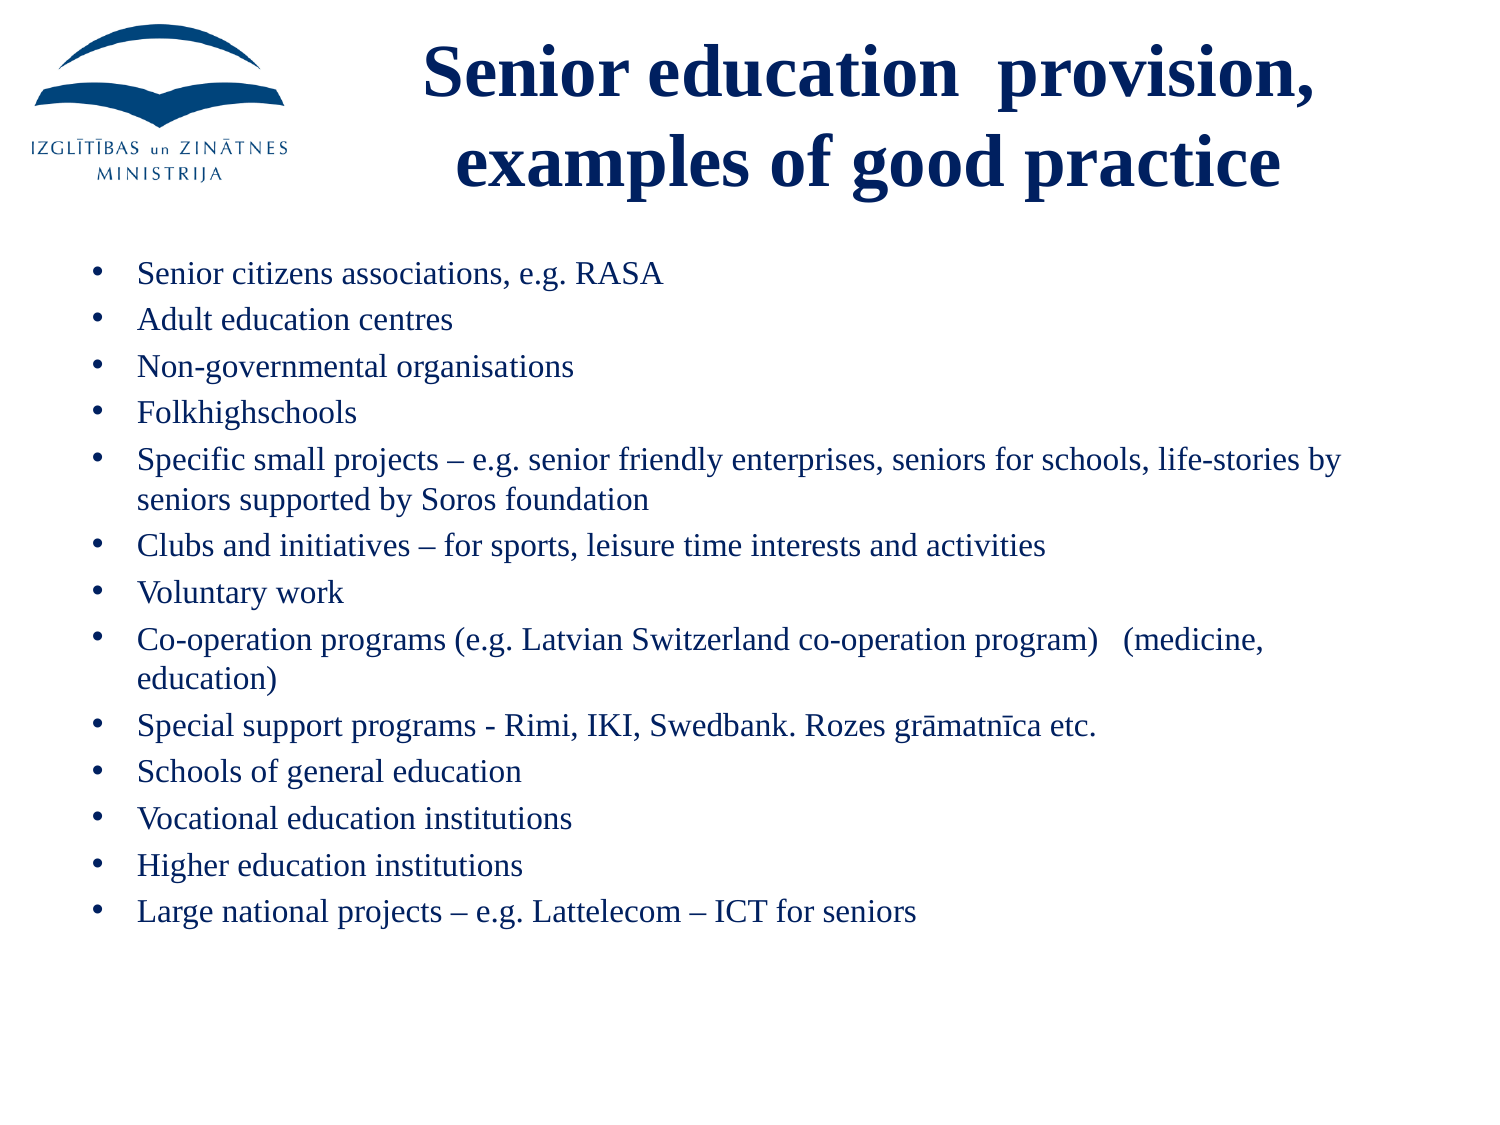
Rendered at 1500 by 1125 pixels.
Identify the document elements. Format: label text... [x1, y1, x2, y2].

list Senior citizens associations, e.g. RASA Adult education centres Non-governmental organisations Folkhighschools Specific small projects – e.g. senior friendly enterprises, seniors for schools, life-stories by seniors supported by Soros foundation Clubs and initiatives – for sports, leisure time interests and activities Voluntary work Co-operation programs (e.g. Latvian Switzerland co-operation program) (medicine, education) Special support programs - Rimi, IKI, Swedbank. Rozes grāmatnīca etc. Schools of general education Vocational education institutions Higher education institutions Large national projects – e.g. Lattelecom – ICT for seniors [76, 243, 1426, 1006]
picture [0, 0, 317, 205]
title Senior education provision, examples of good practice [321, 30, 1426, 193]
